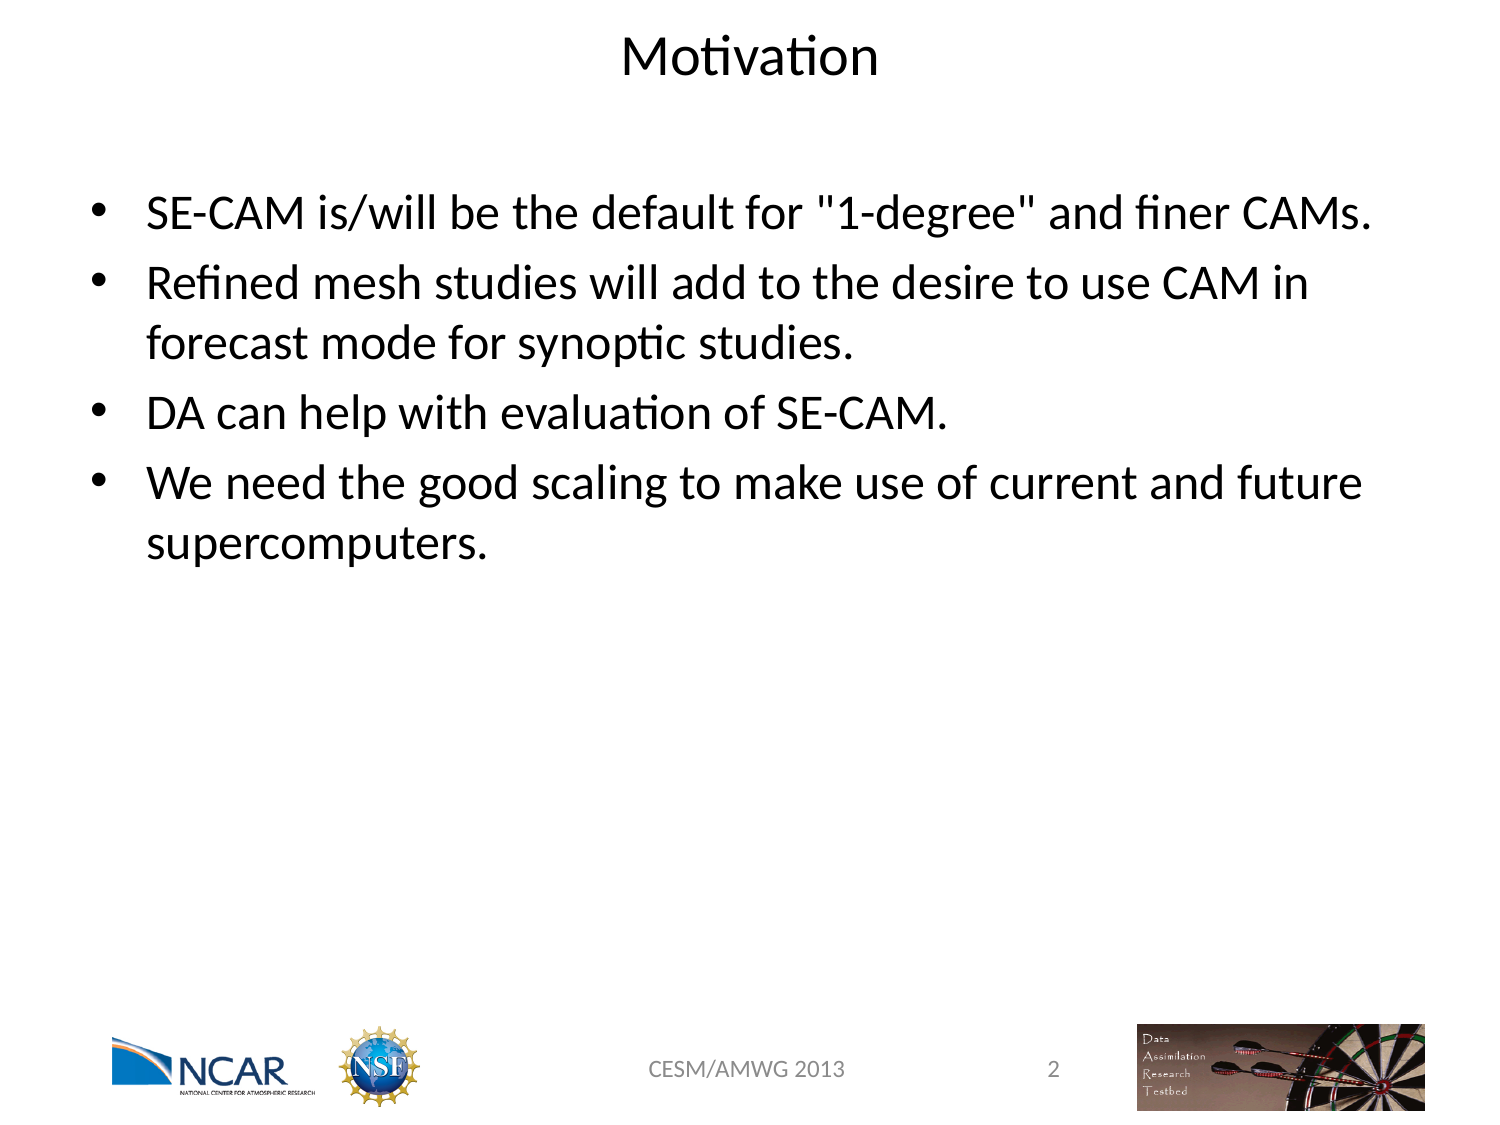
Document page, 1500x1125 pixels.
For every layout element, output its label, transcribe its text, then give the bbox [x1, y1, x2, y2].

picture [112, 1037, 315, 1095]
picture [337, 1024, 421, 1108]
list SE-CAM is/will be the default for "1-degree" and finer CAMs. Refined mesh studies will add to the desire to use CAM in forecast mode for synoptic studies. DA can help with evaluation of SE-CAM. We need the good scaling to make use of current and future supercomputers. [75, 172, 1425, 678]
picture [1137, 1024, 1425, 1111]
slide_number 2 [1002, 1037, 1075, 1098]
title Motivation [75, 1, 1425, 103]
footer CESM/AMWG 2013 [602, 1037, 892, 1098]
